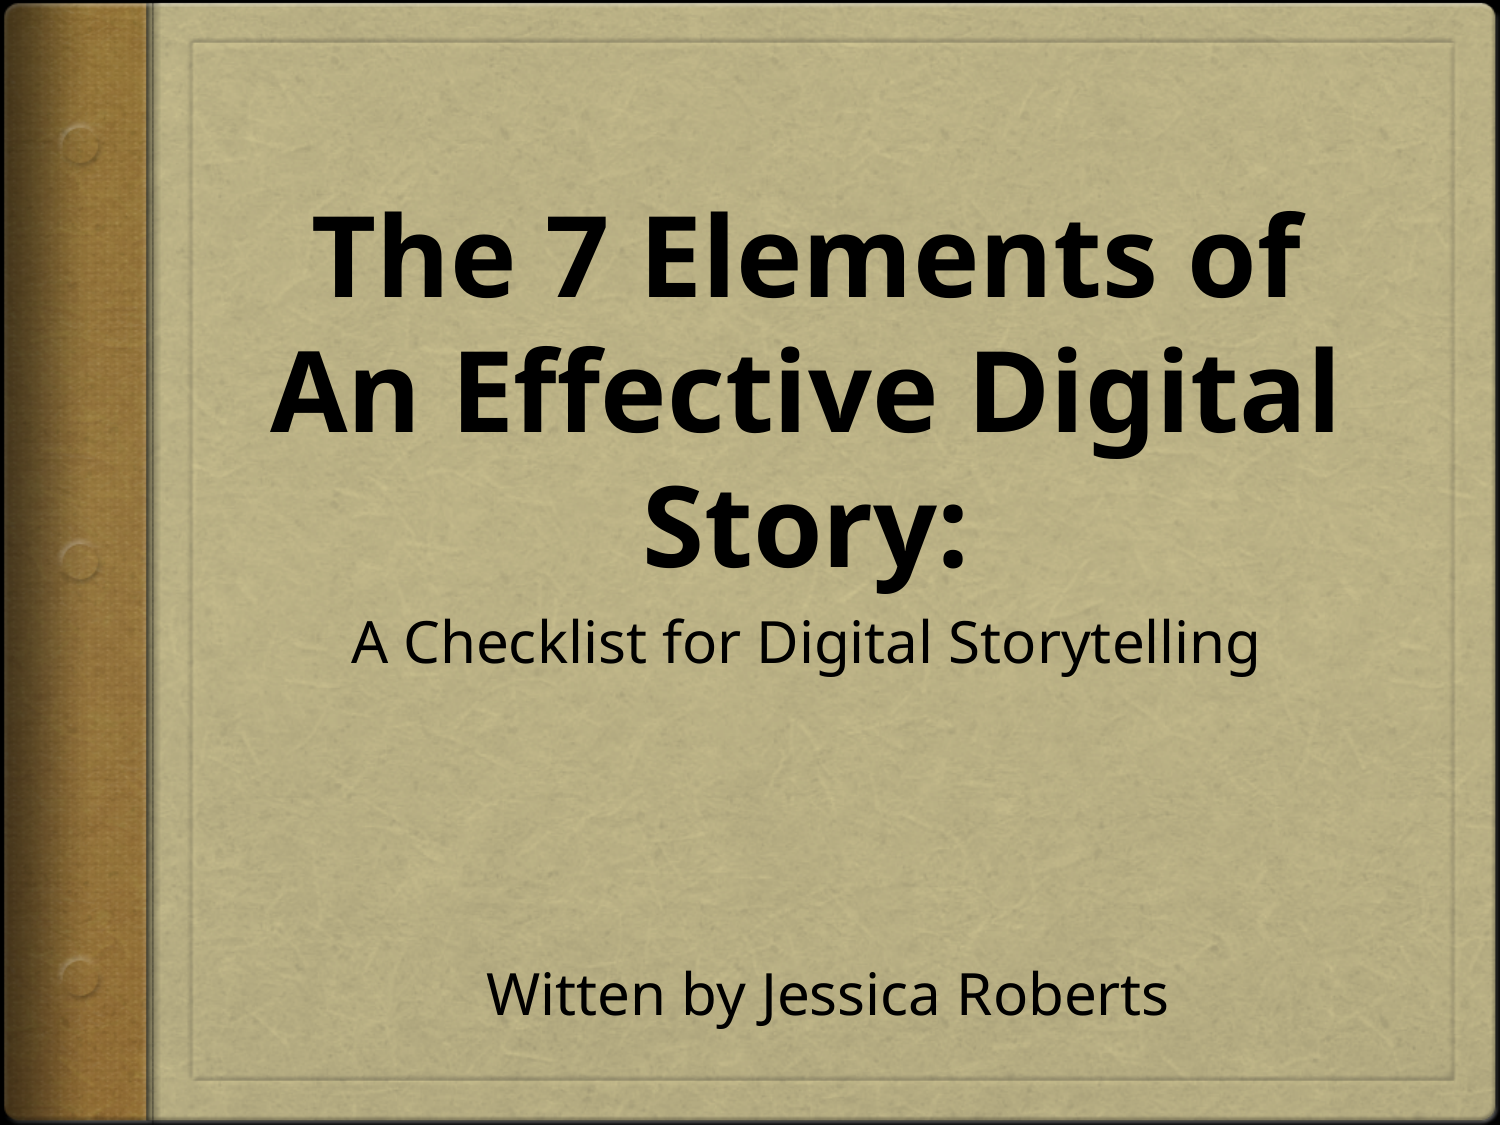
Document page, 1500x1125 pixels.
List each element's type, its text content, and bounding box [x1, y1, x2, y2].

title The 7 Elements of An Effective Digital Story: [225, 294, 1388, 597]
picture [0, 0, 1500, 1125]
subtitle A Checklist for Digital Storytelling [225, 597, 1388, 889]
text_box Witten by Jessica Roberts [399, 950, 1257, 1035]
